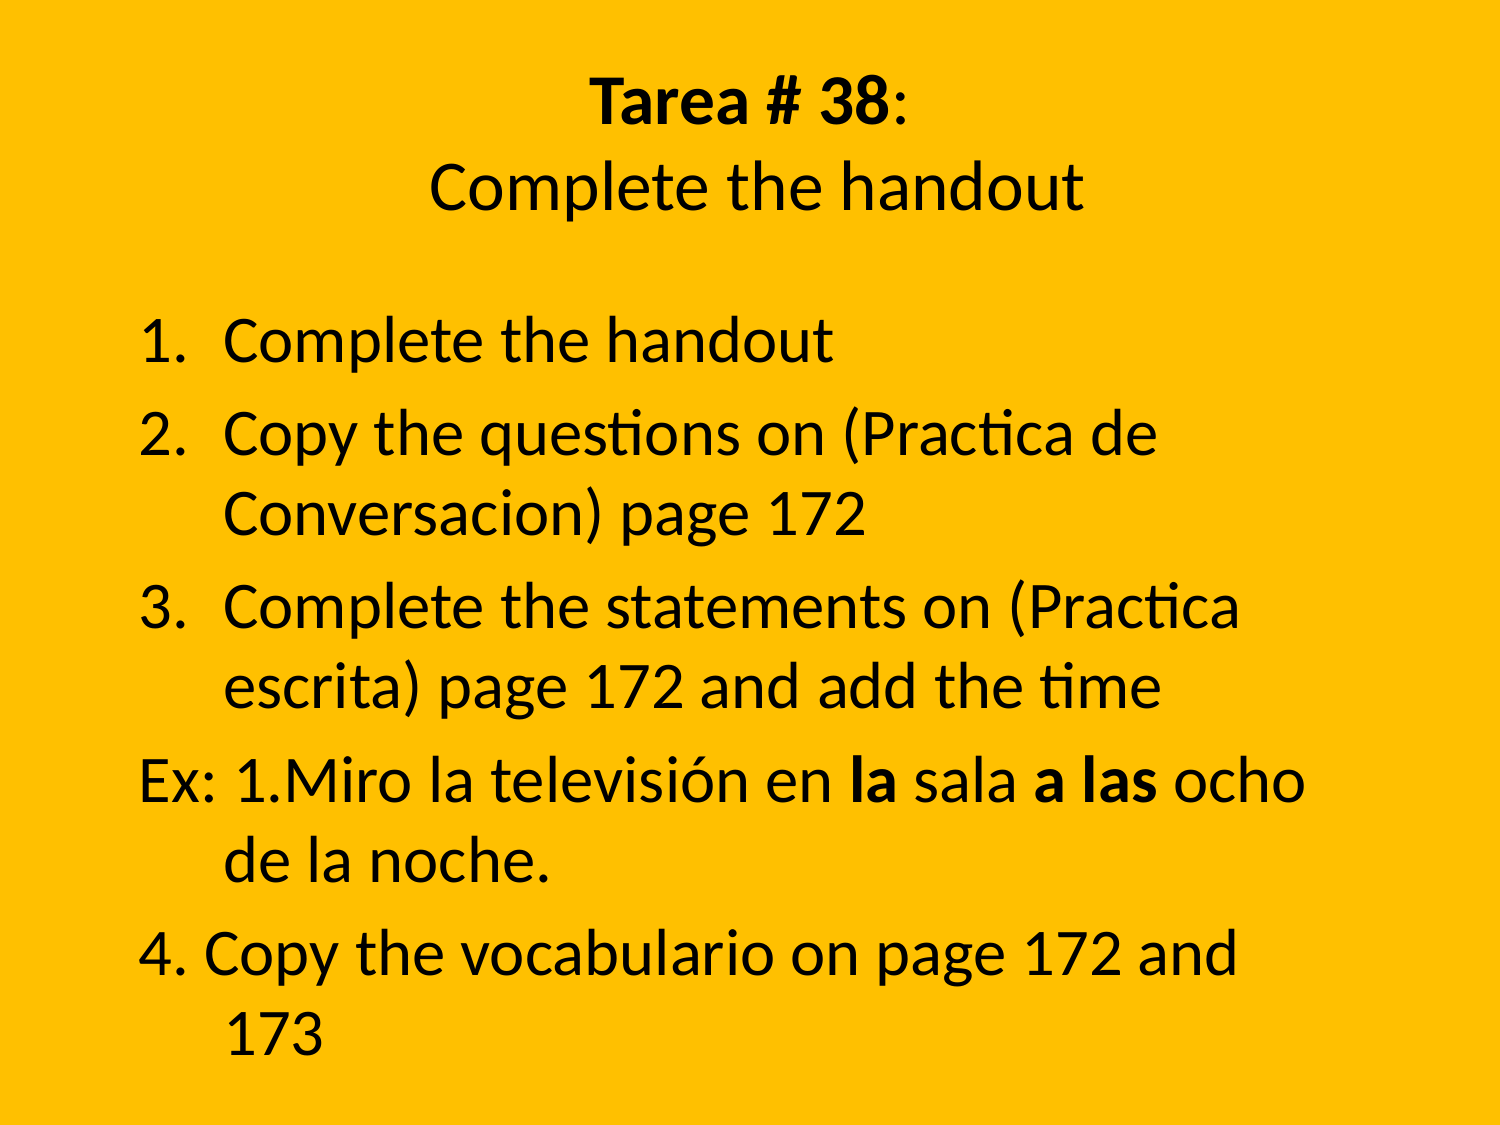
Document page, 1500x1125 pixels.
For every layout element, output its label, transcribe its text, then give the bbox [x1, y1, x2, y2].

title Tarea # 38: Complete the handout [75, 45, 1425, 233]
subtitle Complete the handout Copy the questions on (Practica de Conversacion) page 172 Complete the statements on (Practica escrita) page 172 and add the time Ex: 1.Miro la televisión en la sala a las ocho de la noche. 4. Copy the vocabulario on page 172 and 173 [124, 288, 1336, 1088]
